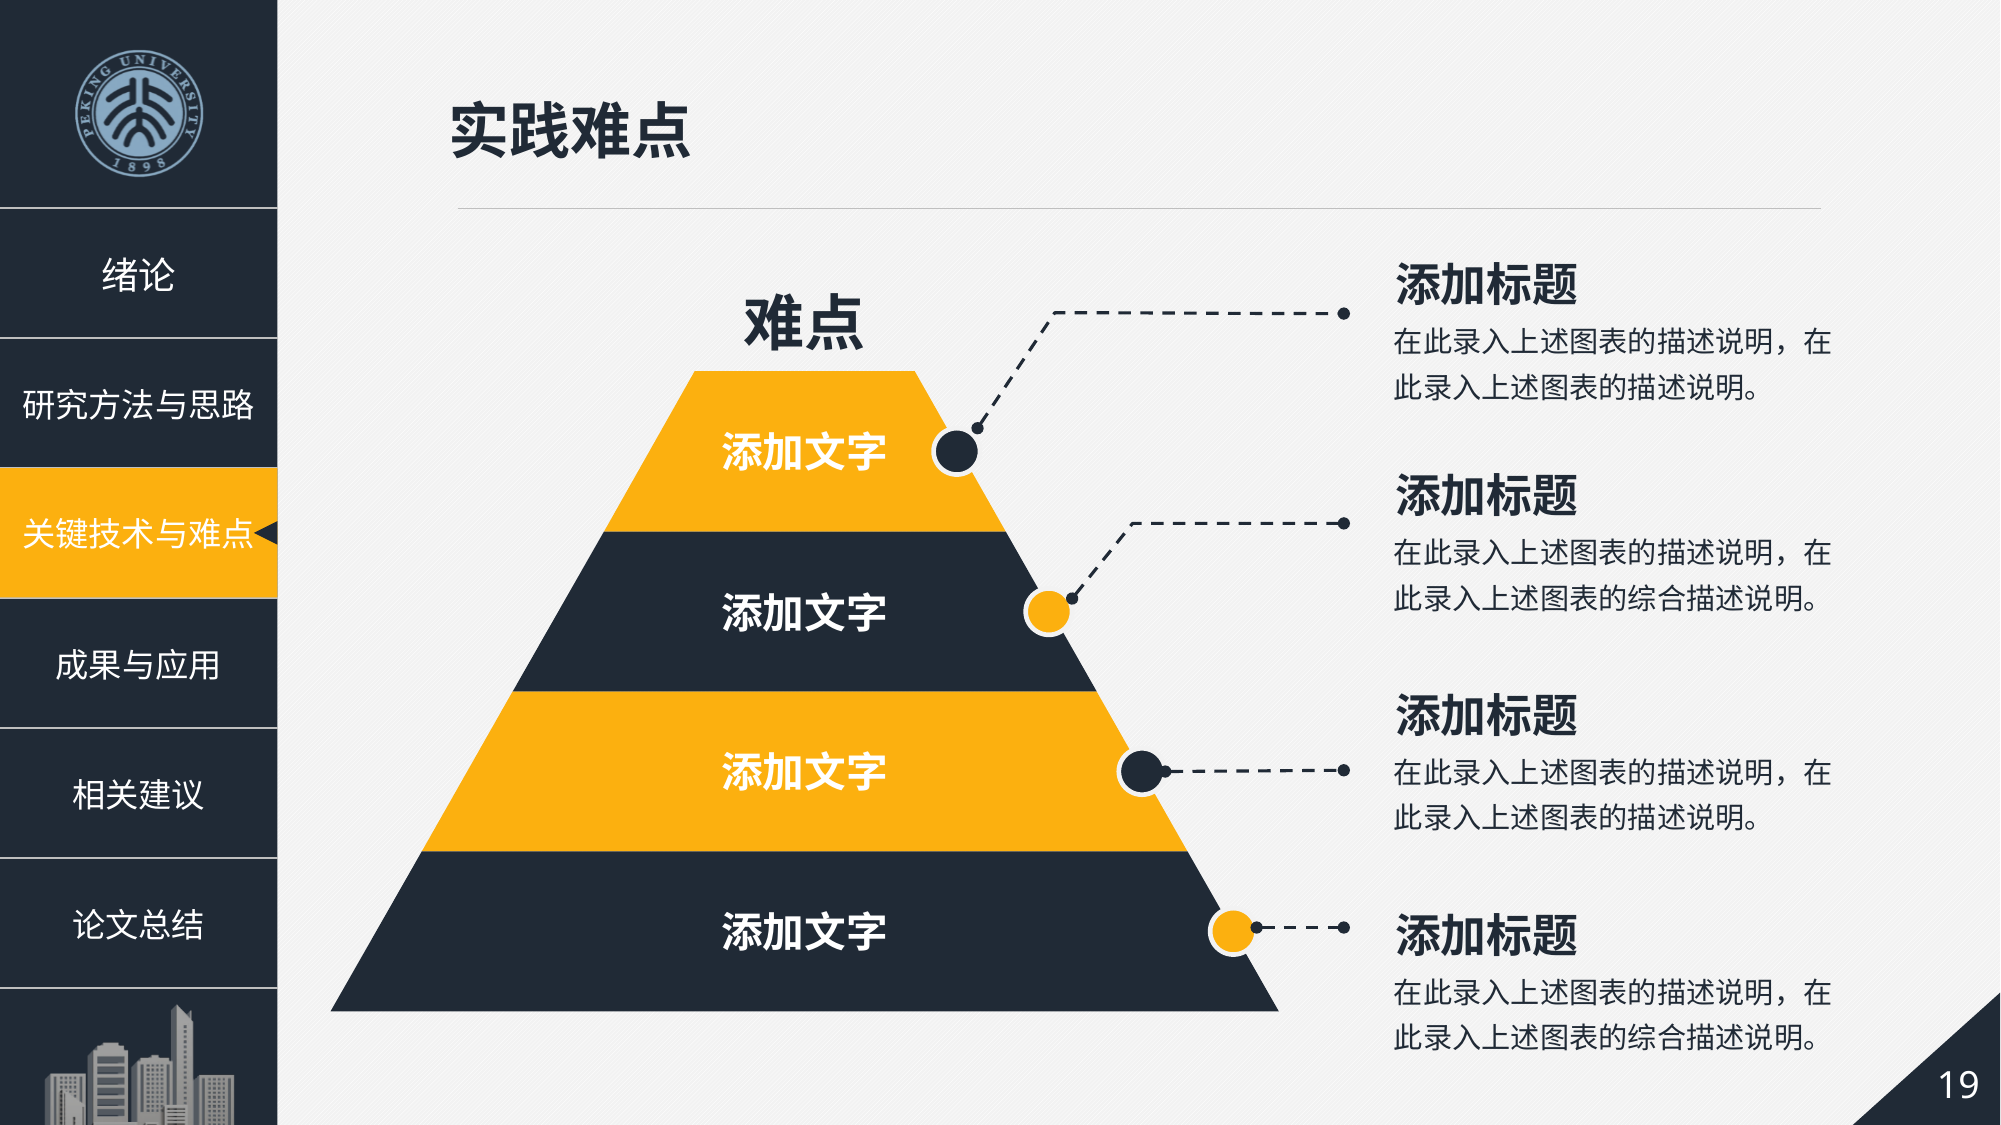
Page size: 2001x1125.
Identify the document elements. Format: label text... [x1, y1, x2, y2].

text_box [932, 427, 982, 476]
text_box [1066, 589, 1080, 605]
text_box [1024, 587, 1074, 636]
text_box [1330, 517, 1351, 530]
text_box [971, 418, 985, 435]
text_box 在此录入上述图表的描述说明，在此录入上述图表的描述说明。 [1378, 305, 1869, 412]
text_box [422, 691, 1188, 851]
text_box [604, 448, 1006, 531]
text_box 添加标题 [1379, 898, 1594, 956]
text_box [1333, 307, 1351, 320]
text_box [512, 531, 1097, 691]
text_box 添加文字 [569, 901, 1040, 962]
text_box 添加文字 [625, 581, 984, 642]
text_box 添加文字 [651, 421, 958, 482]
text_box 难点 [728, 276, 881, 365]
text_box 添加标题 [1379, 248, 1594, 305]
text_box 实践难点 [433, 84, 708, 173]
picture [16, 1004, 260, 1125]
text_box 添加标题 [1379, 459, 1594, 516]
text_box 在此录入上述图表的描述说明，在此录入上述图表的综合描述说明。 [1378, 956, 1869, 1063]
text_box 添加标题 [1379, 679, 1594, 736]
text_box 在此录入上述图表的描述说明，在此录入上述图表的描述说明。 [1378, 736, 1869, 843]
text_box [1117, 747, 1166, 796]
text_box [330, 851, 1279, 1012]
text_box [666, 371, 943, 421]
text_box 添加文字 [569, 741, 1040, 802]
text_box [1209, 907, 1258, 956]
text_box 在此录入上述图表的描述说明，在此录入上述图表的综合描述说明。 [1378, 516, 1869, 623]
